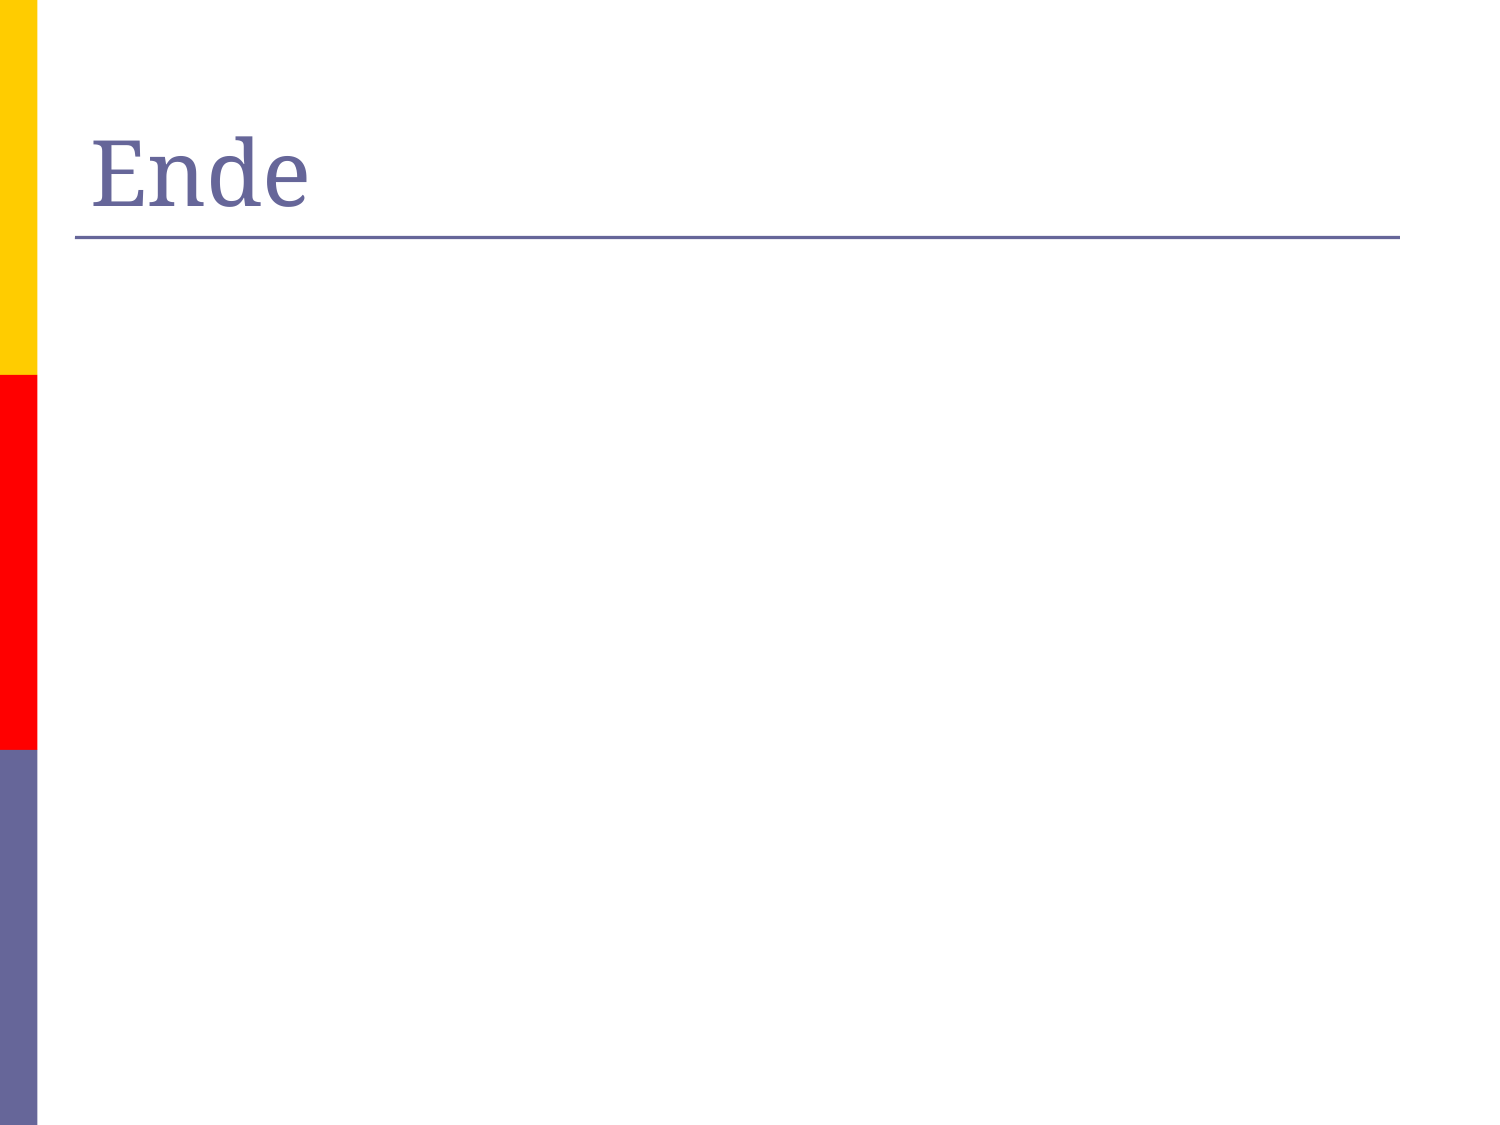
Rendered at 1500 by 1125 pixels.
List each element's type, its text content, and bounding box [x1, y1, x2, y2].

title Ende [75, 45, 1425, 233]
